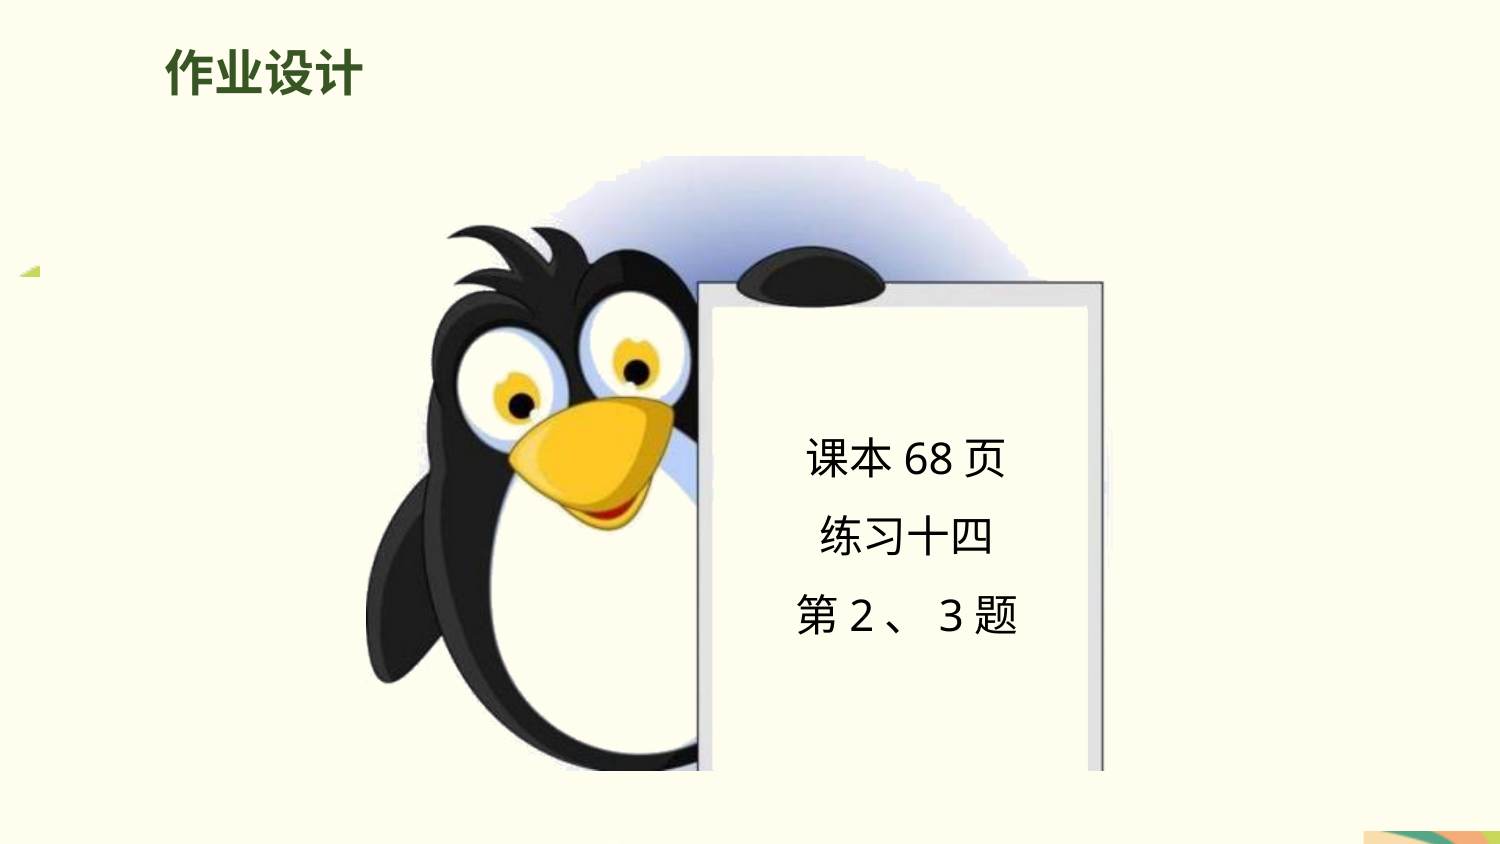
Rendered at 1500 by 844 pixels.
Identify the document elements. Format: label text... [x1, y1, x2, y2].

text_box 作业设计 [152, 35, 376, 107]
picture [0, 0, 1500, 844]
